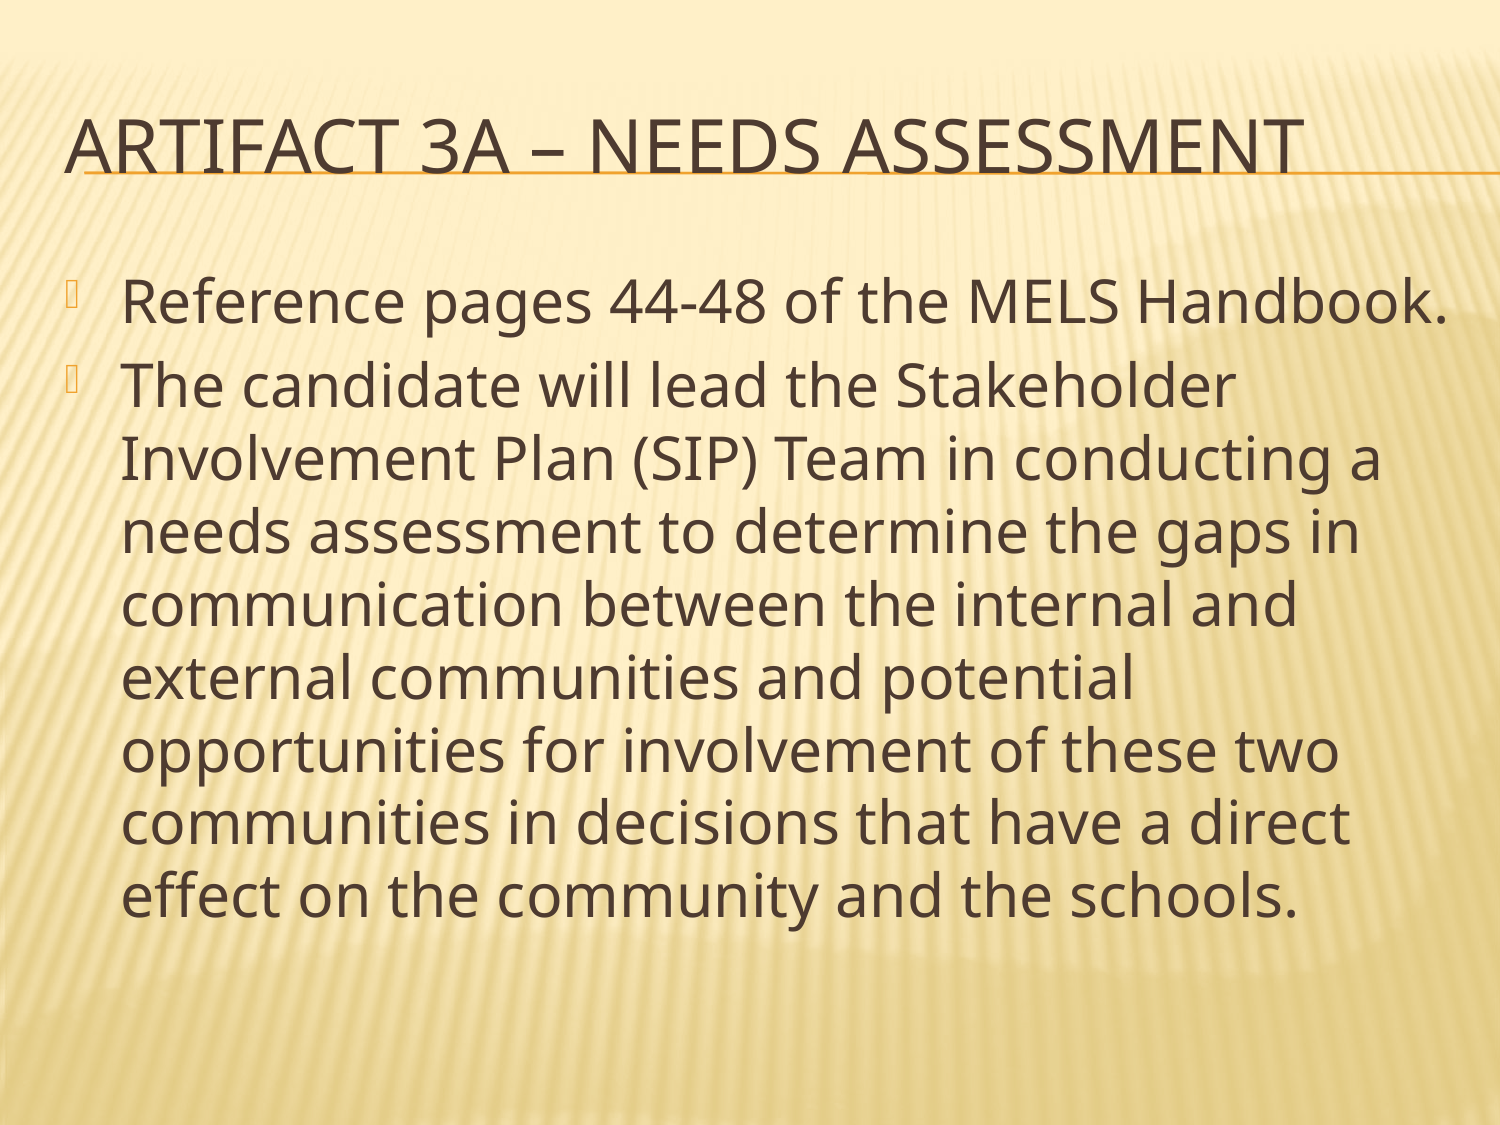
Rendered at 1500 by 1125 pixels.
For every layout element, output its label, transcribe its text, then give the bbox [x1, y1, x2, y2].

list Reference pages 44-48 of the MELS Handbook. The candidate will lead the Stakeholder Involvement Plan (SIP) Team in conducting a needs assessment to determine the gaps in communication between the internal and external communities and potential opportunities for involvement of these two communities in decisions that have a direct effect on the community and the schools. [50, 254, 1475, 998]
title Artifact 3A – Needs Assessment [50, 75, 1475, 213]
